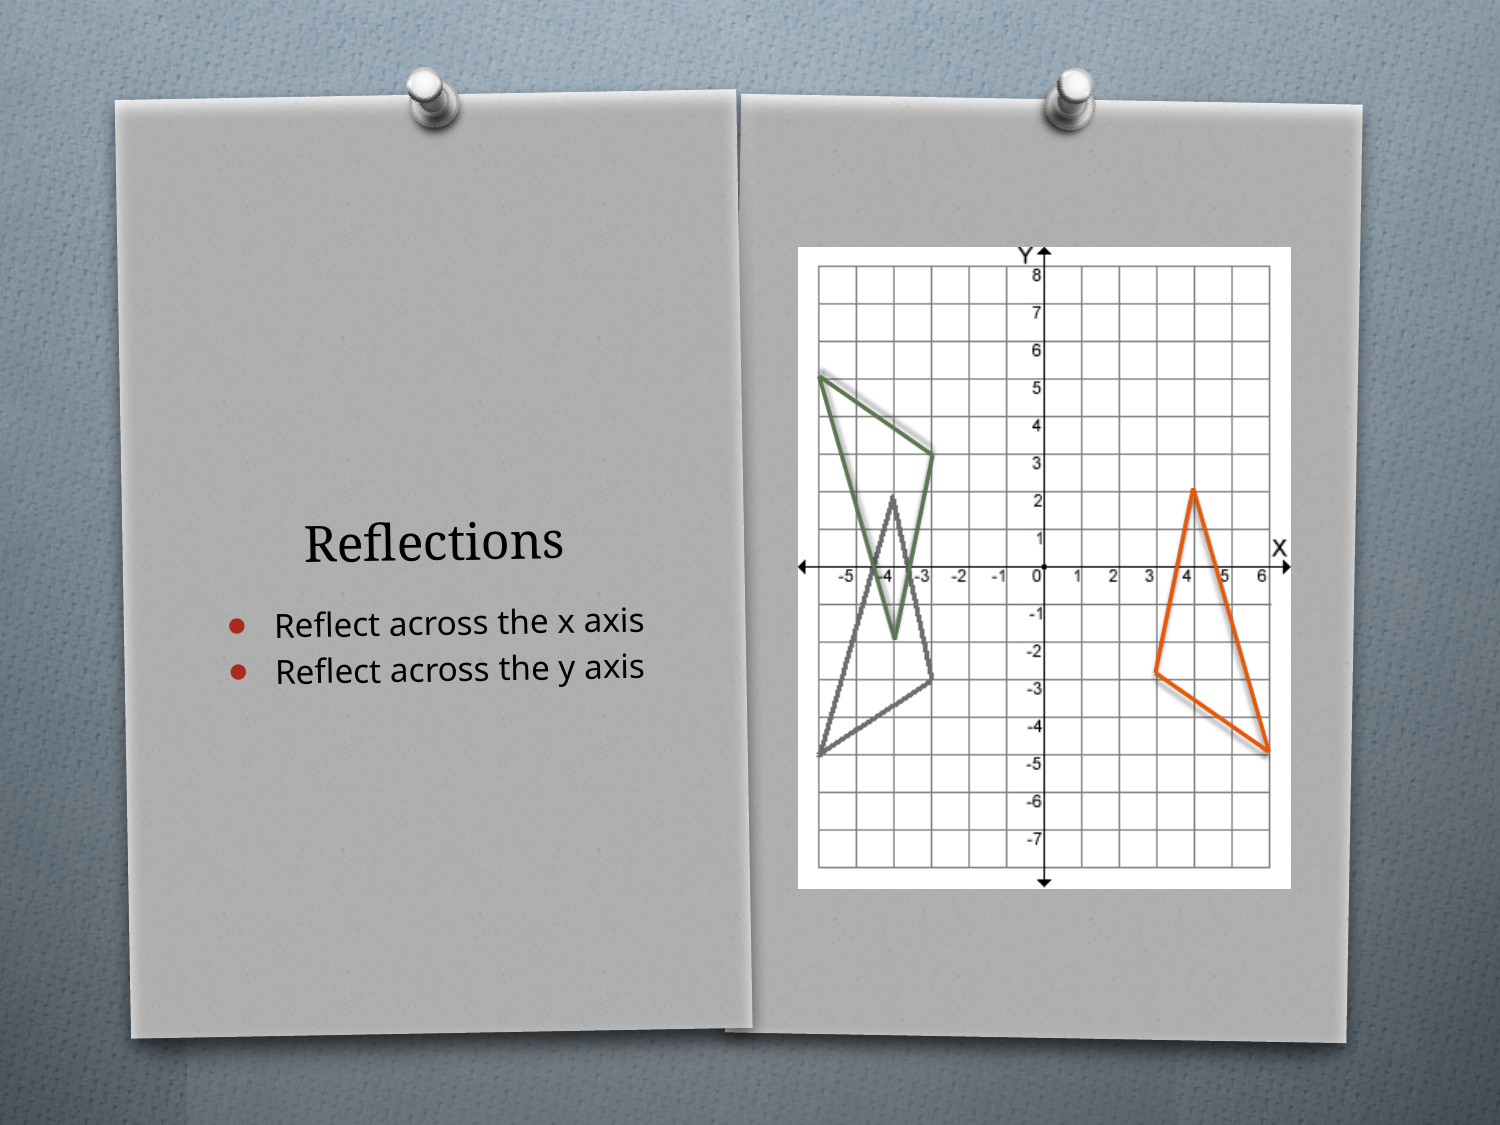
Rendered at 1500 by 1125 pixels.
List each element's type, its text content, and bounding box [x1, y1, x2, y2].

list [797, 247, 1291, 889]
picture [375, 33, 497, 157]
list Reflect across the x axis Reflect across the y axis [185, 590, 692, 944]
picture [1016, 41, 1138, 162]
picture [812, 362, 942, 641]
title Reflections [179, 326, 687, 583]
picture [1145, 487, 1276, 766]
